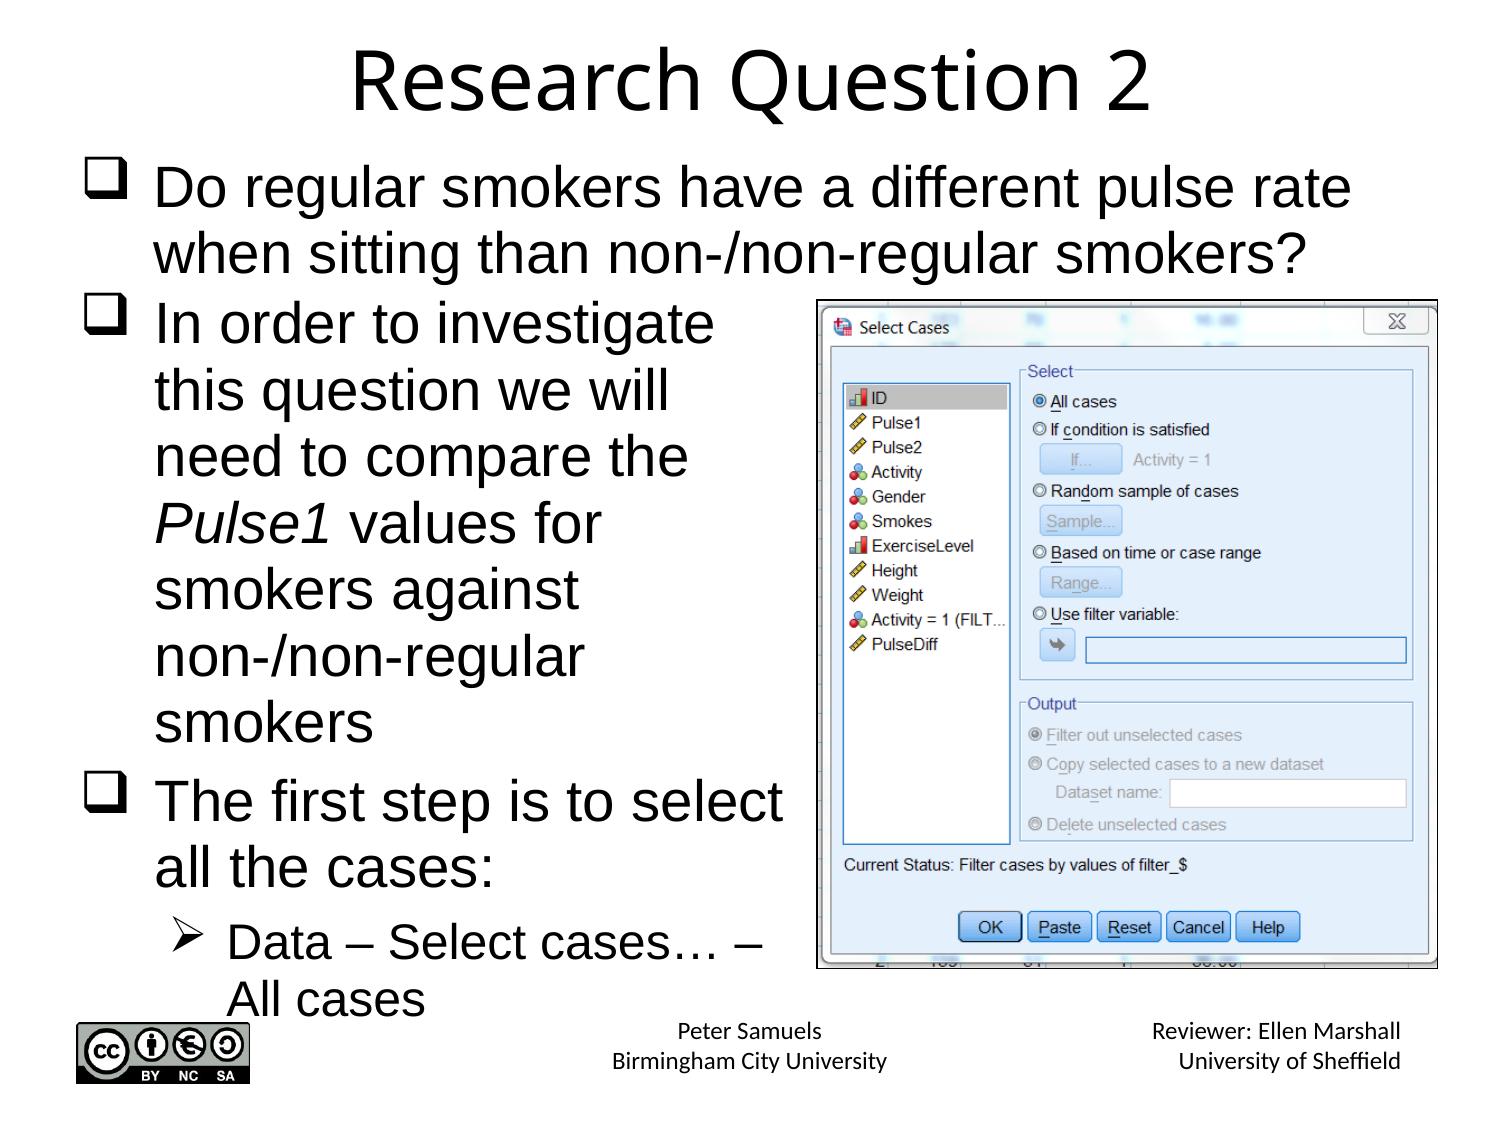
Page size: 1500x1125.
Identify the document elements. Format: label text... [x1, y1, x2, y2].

picture [76, 1022, 251, 1084]
list Do regular smokers have a different pulse rate when sitting than non-/non-regular smokers? [64, 146, 1466, 301]
title Research Question 2 [76, 19, 1427, 135]
text_box In order to investigate this question we will need to compare the Pulse1 values for smokers against non-/non-regular smokers The first step is to select all the cases: Data – Select cases… – All cases [64, 283, 815, 1035]
text_box Peter Samuels Birmingham City University [549, 1007, 951, 1083]
text_box Reviewer: Ellen Marshall University of Sheffield [1038, 1007, 1417, 1083]
picture [817, 300, 1437, 968]
